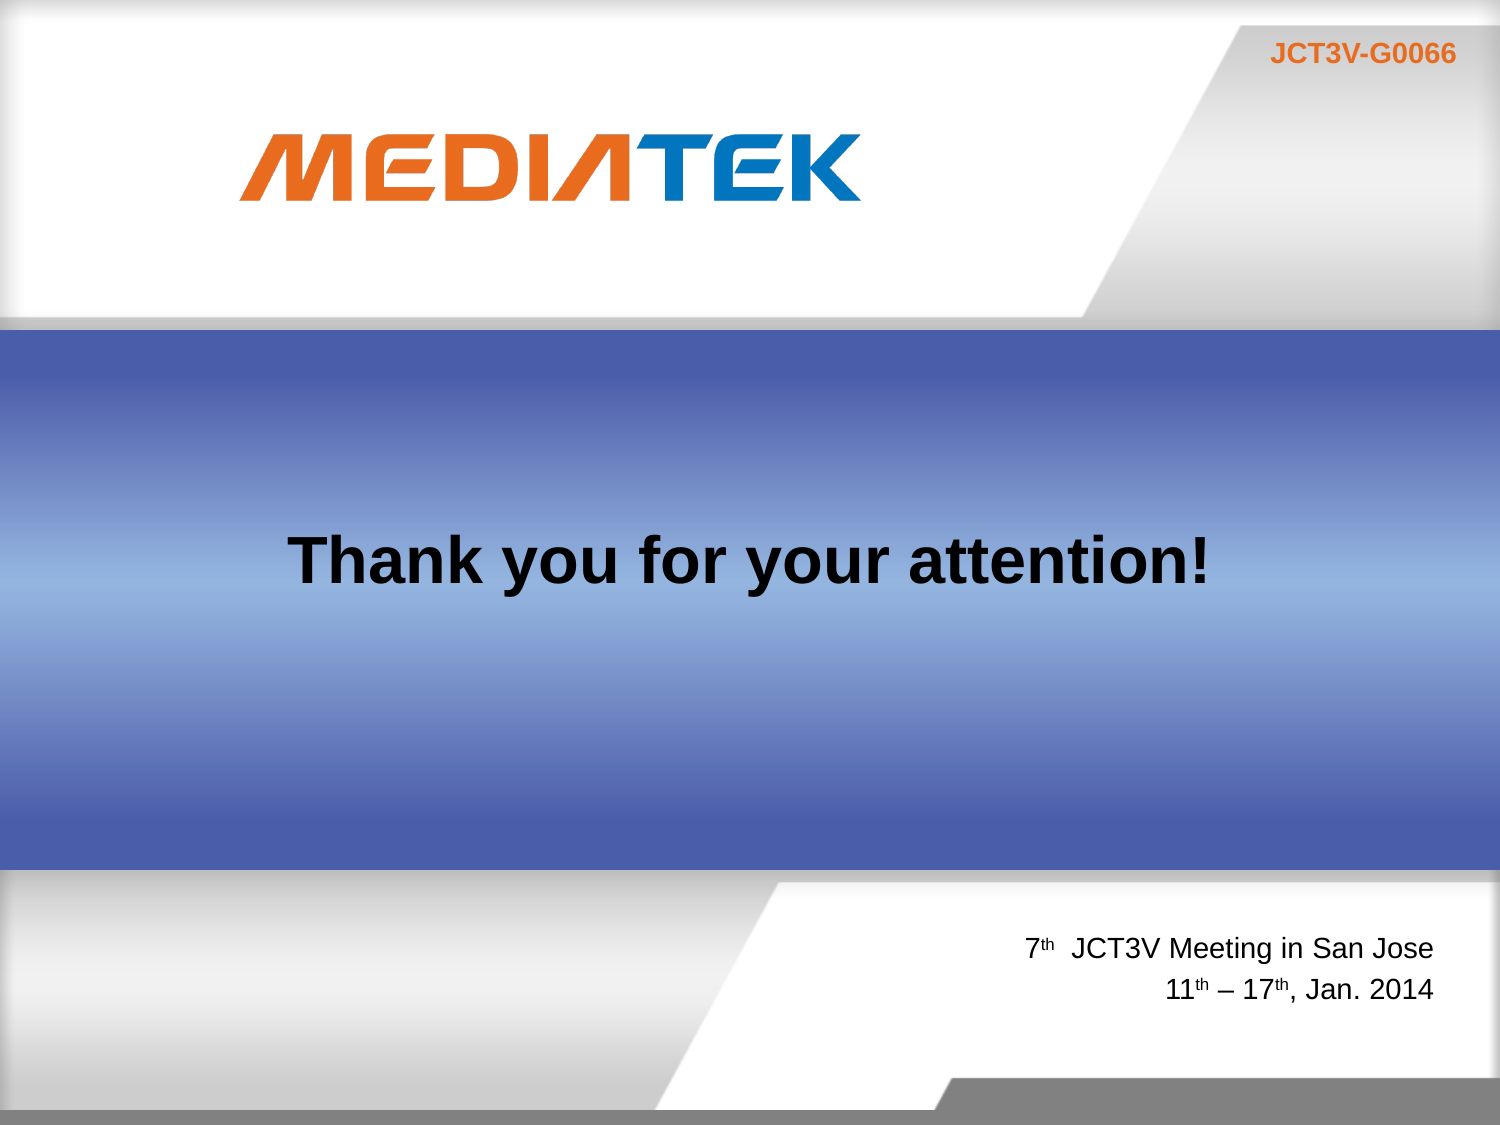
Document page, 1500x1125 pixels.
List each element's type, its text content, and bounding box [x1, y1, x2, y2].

title Thank you for your attention! [50, 438, 1450, 676]
picture [0, 0, 1500, 1125]
